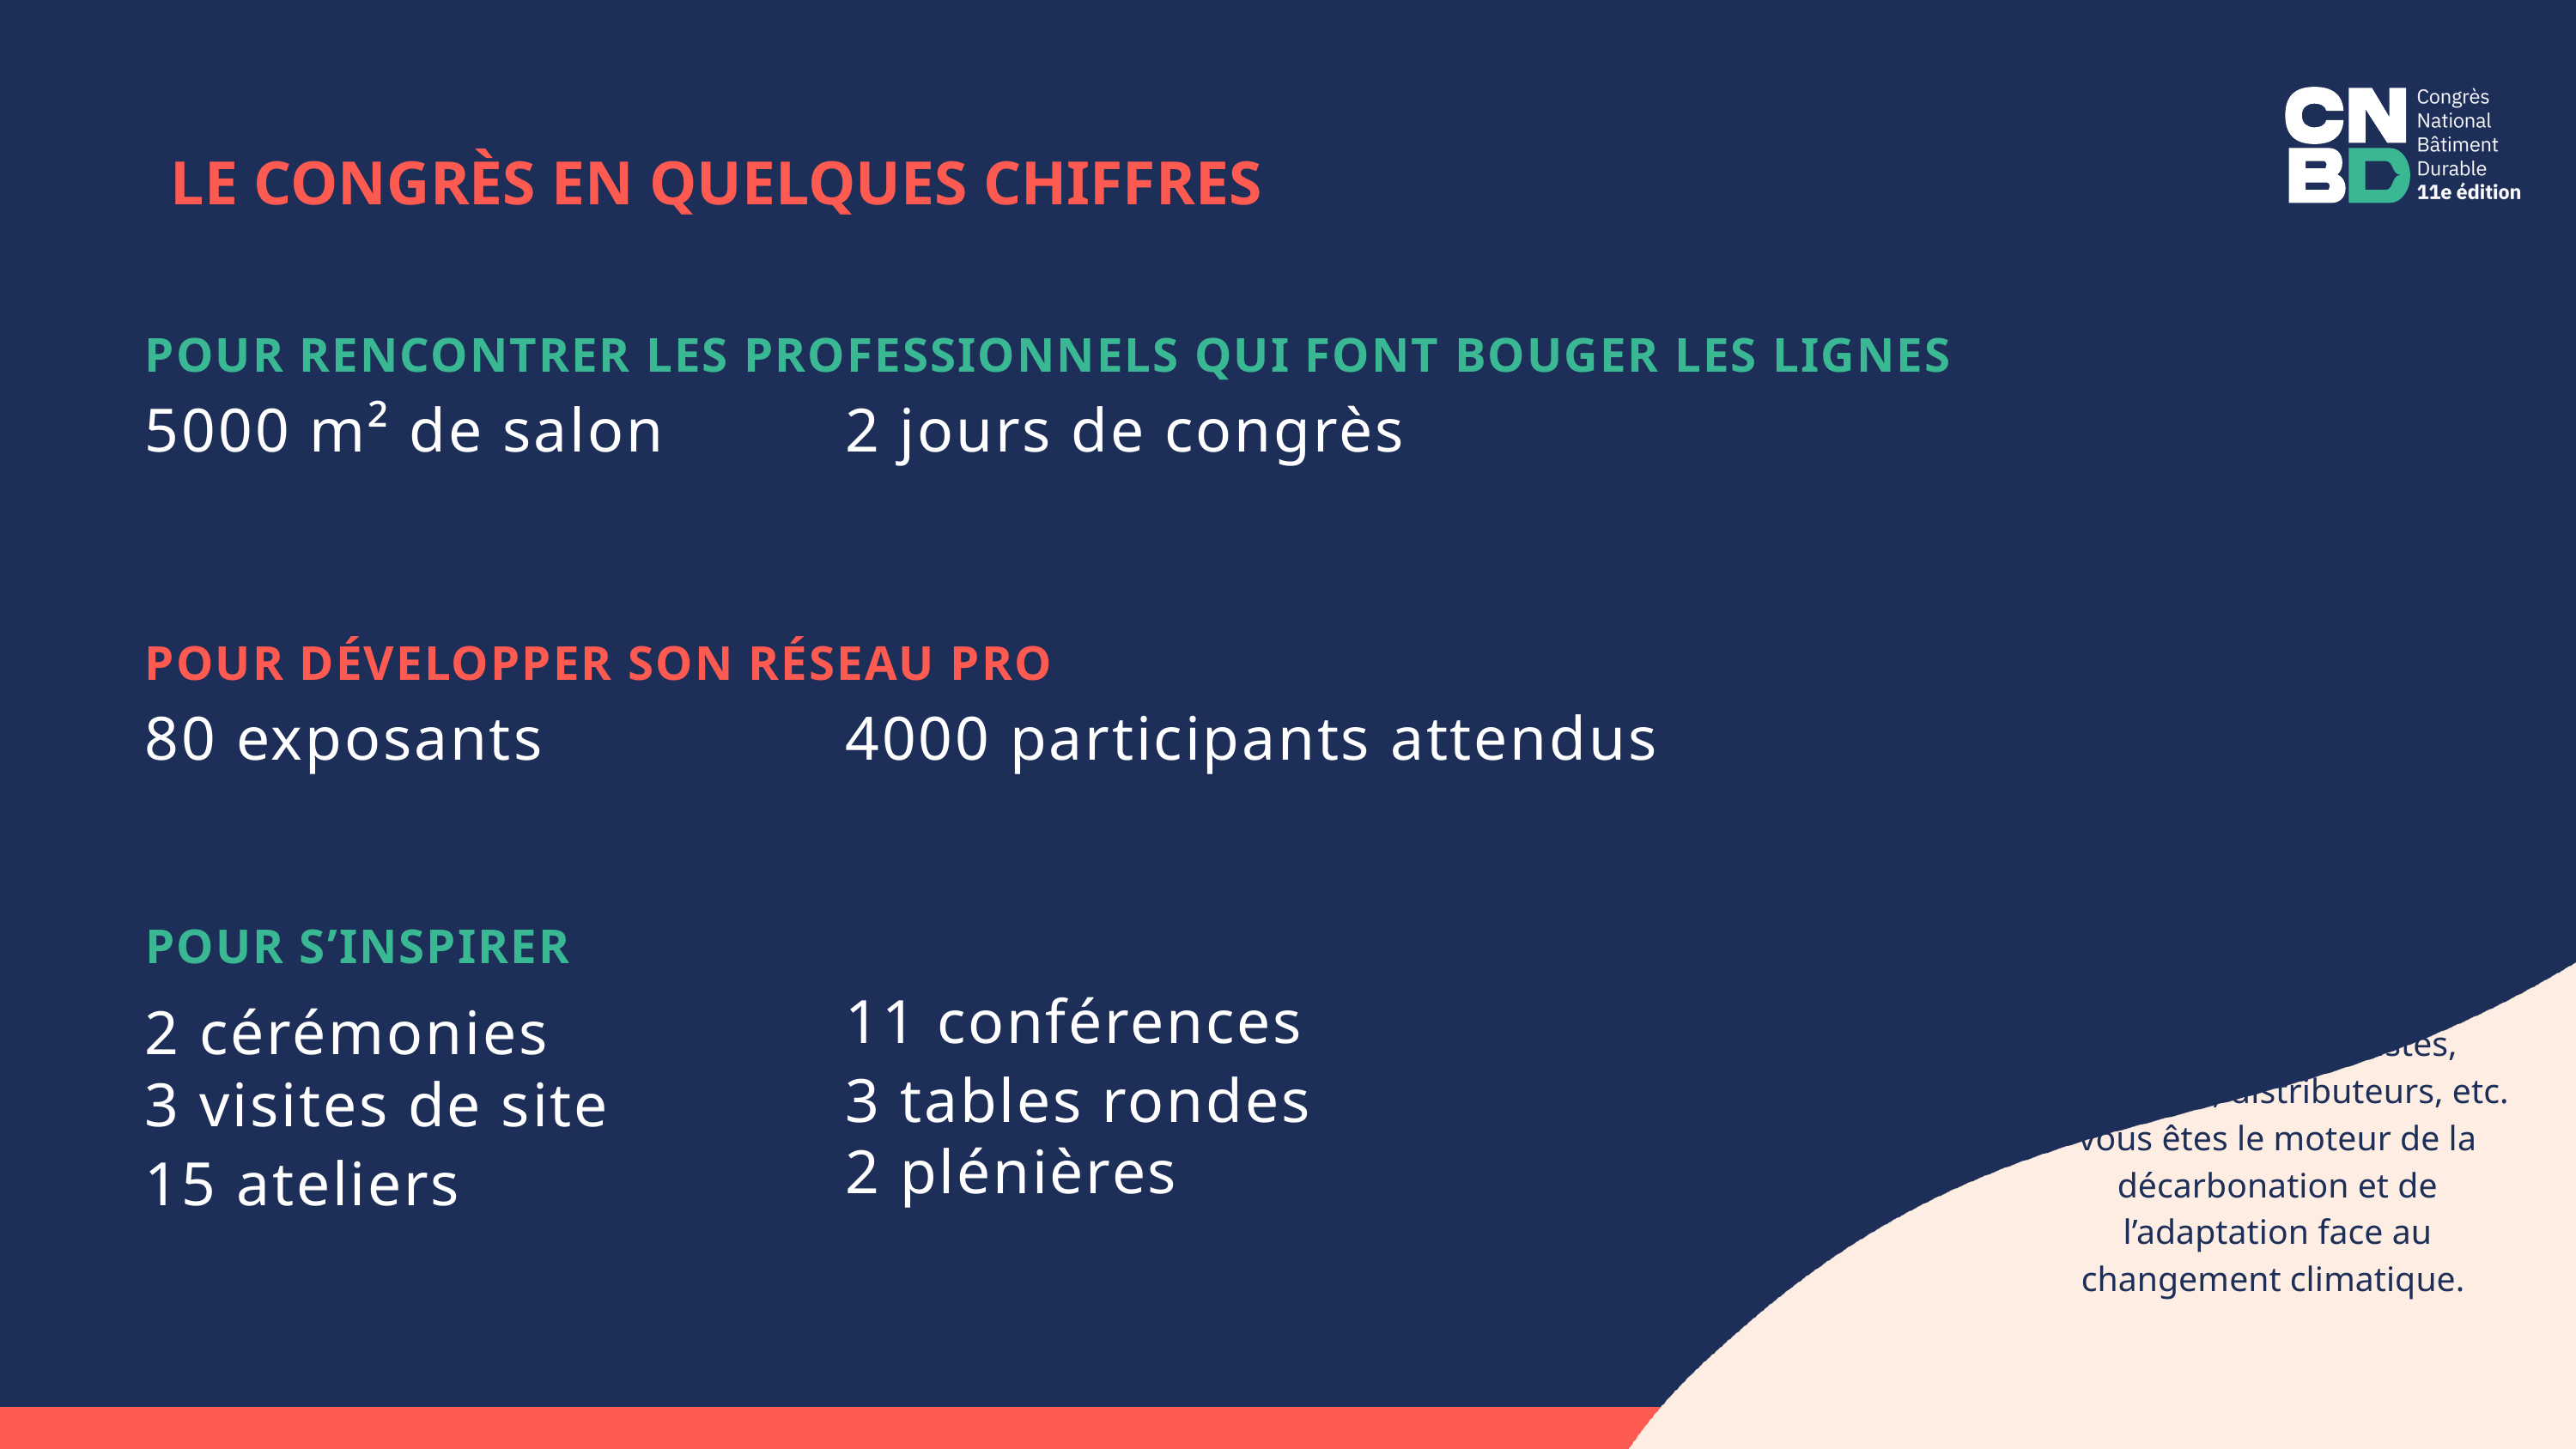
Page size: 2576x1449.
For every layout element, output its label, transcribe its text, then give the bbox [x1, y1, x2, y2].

text_box POUR RENCONTRER LES PROFESSIONNELS QUI FONT BOUGER LES LIGNES [144, 326, 2026, 382]
text_box 5000 m² de salon [144, 393, 688, 464]
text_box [0, 1406, 2576, 1449]
text_box 80 exposants [144, 701, 688, 773]
text_box [1614, 542, 2576, 1404]
text_box 3 tables rondes [845, 1064, 1461, 1135]
text_box Bailleurs, promoteurs, architectes, entreprises, investisseurs immobilier, élus, bureaux d’études, économistes, industriels, distributeurs, etc. vous êtes le moteur de la décarbonation et de l’adaptation face au changement climatique. [2045, 828, 2510, 1299]
text_box 2 plénières [845, 1135, 1264, 1206]
text_box 3 visites de site [144, 1067, 679, 1139]
text_box POUR S’INSPIRER [145, 917, 1230, 973]
text_box 15 ateliers [144, 1147, 679, 1218]
text_box POUR DÉVELOPPER SON RÉSEAU PRO [145, 634, 1230, 690]
text_box 11 conférences [845, 985, 1423, 1056]
text_box LE CONGRÈS EN QUELQUES CHIFFRES [144, 132, 1290, 217]
text_box 2 jours de congrès [845, 393, 1553, 464]
text_box 4000 participants attendus [845, 701, 1725, 773]
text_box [2262, 64, 2524, 226]
text_box 2 cérémonies [144, 996, 645, 1067]
